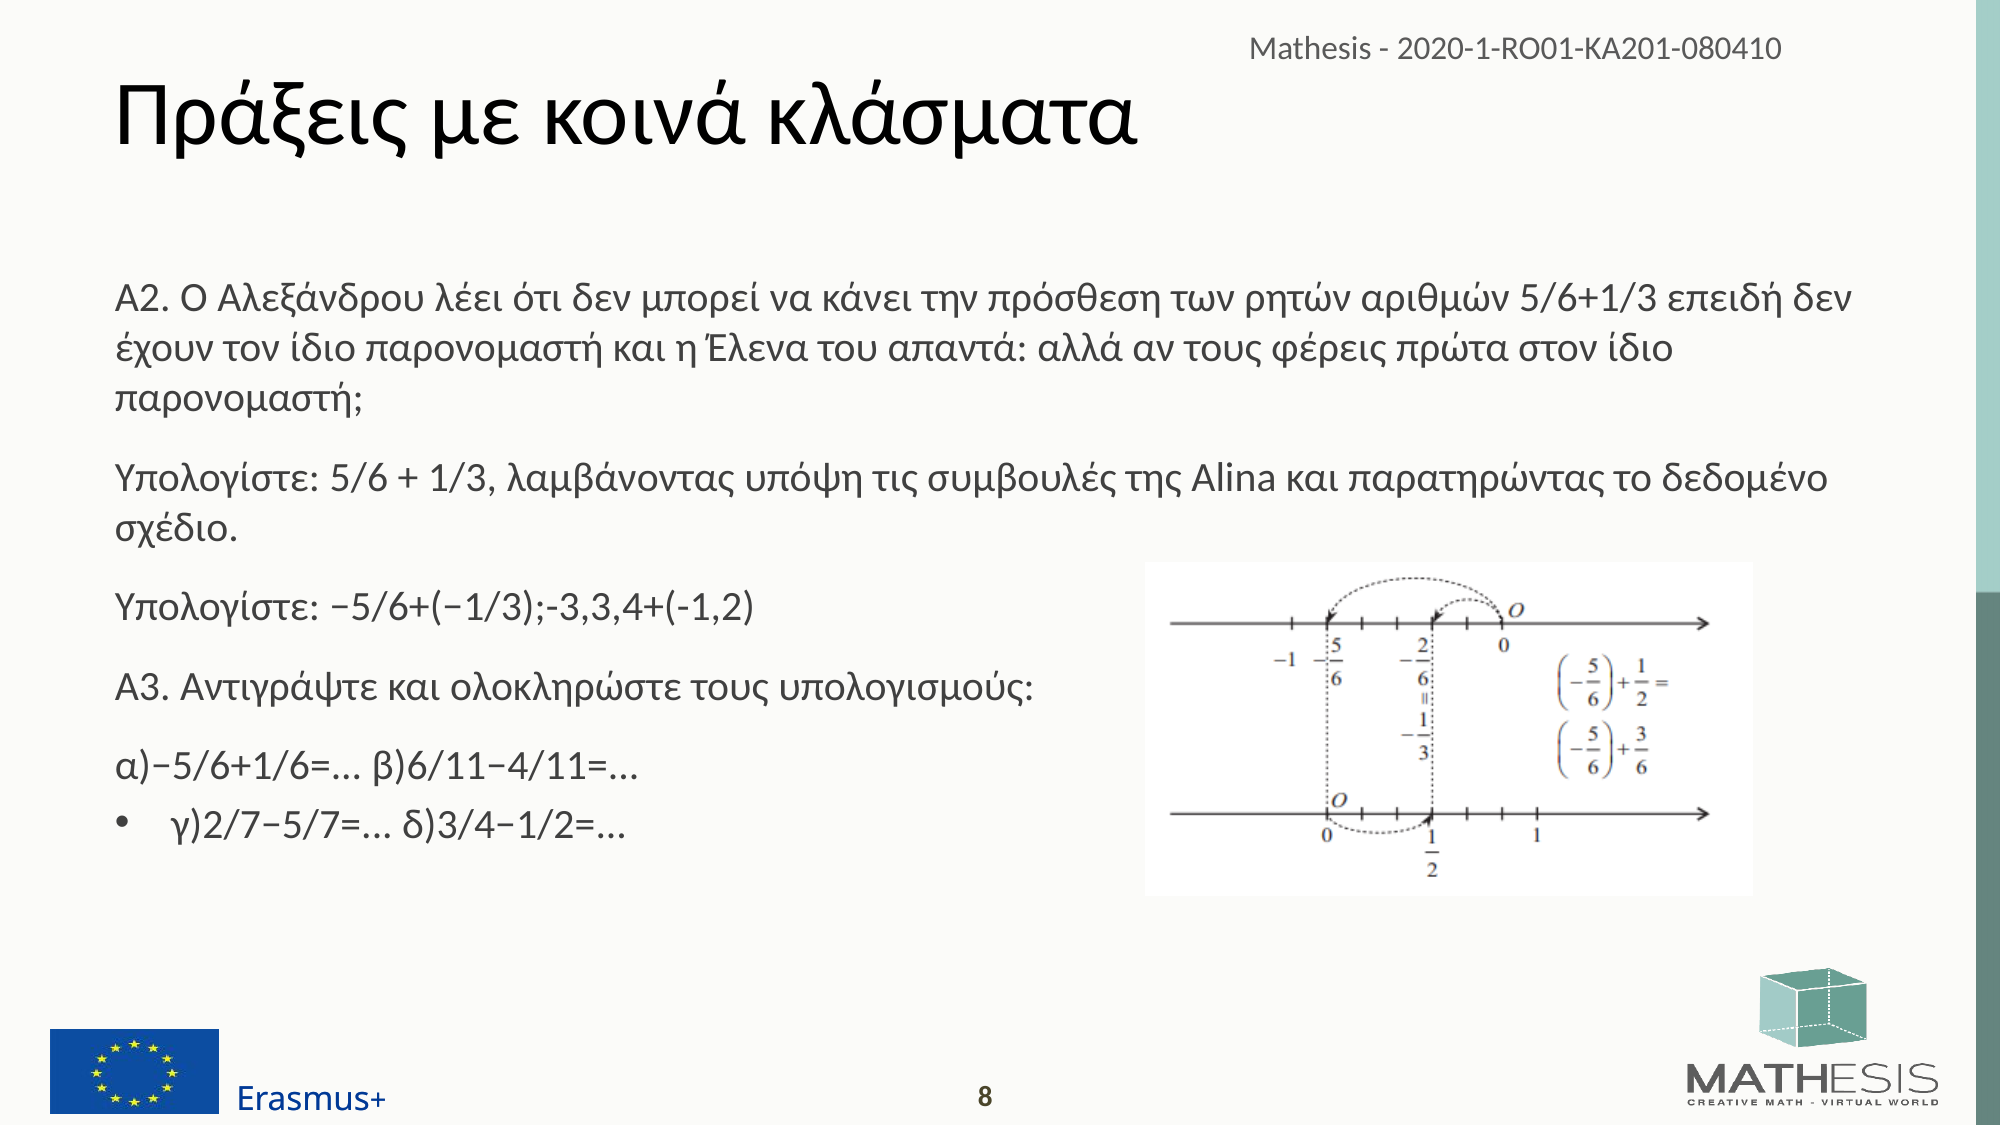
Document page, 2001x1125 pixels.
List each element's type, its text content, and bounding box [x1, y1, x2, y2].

list Α2. Ο Αλεξάνδρου λέει ότι δεν μπορεί να κάνει την πρόσθεση των ρητών αριθμών 5/6+1/3 επειδή δεν έχουν τον ίδιο παρονομαστή και η Έλενα του απαντά: αλλά αν τους φέρεις πρώτα στον ίδιο παρονομαστή; Υπολογίστε: 5/6 + 1/3, λαμβάνοντας υπόψη τις συμβουλές της Alina και παρατηρώντας το δεδομένο σχέδιο. Υπολογίστε: −5/6+(−1/3);-3,3,4+(-1,2) Α3. Αντιγράψτε και ολοκληρώστε τους υπολογισμούς: α)−5/6+1/6=... β)6/11−4/11=... γ)2/7−5/7=... δ)3/4−1/2=... [99, 262, 1900, 1005]
picture [1145, 562, 1754, 897]
picture [50, 1029, 219, 1114]
title Πράξεις με κοινά κλάσματα [99, 45, 1900, 233]
